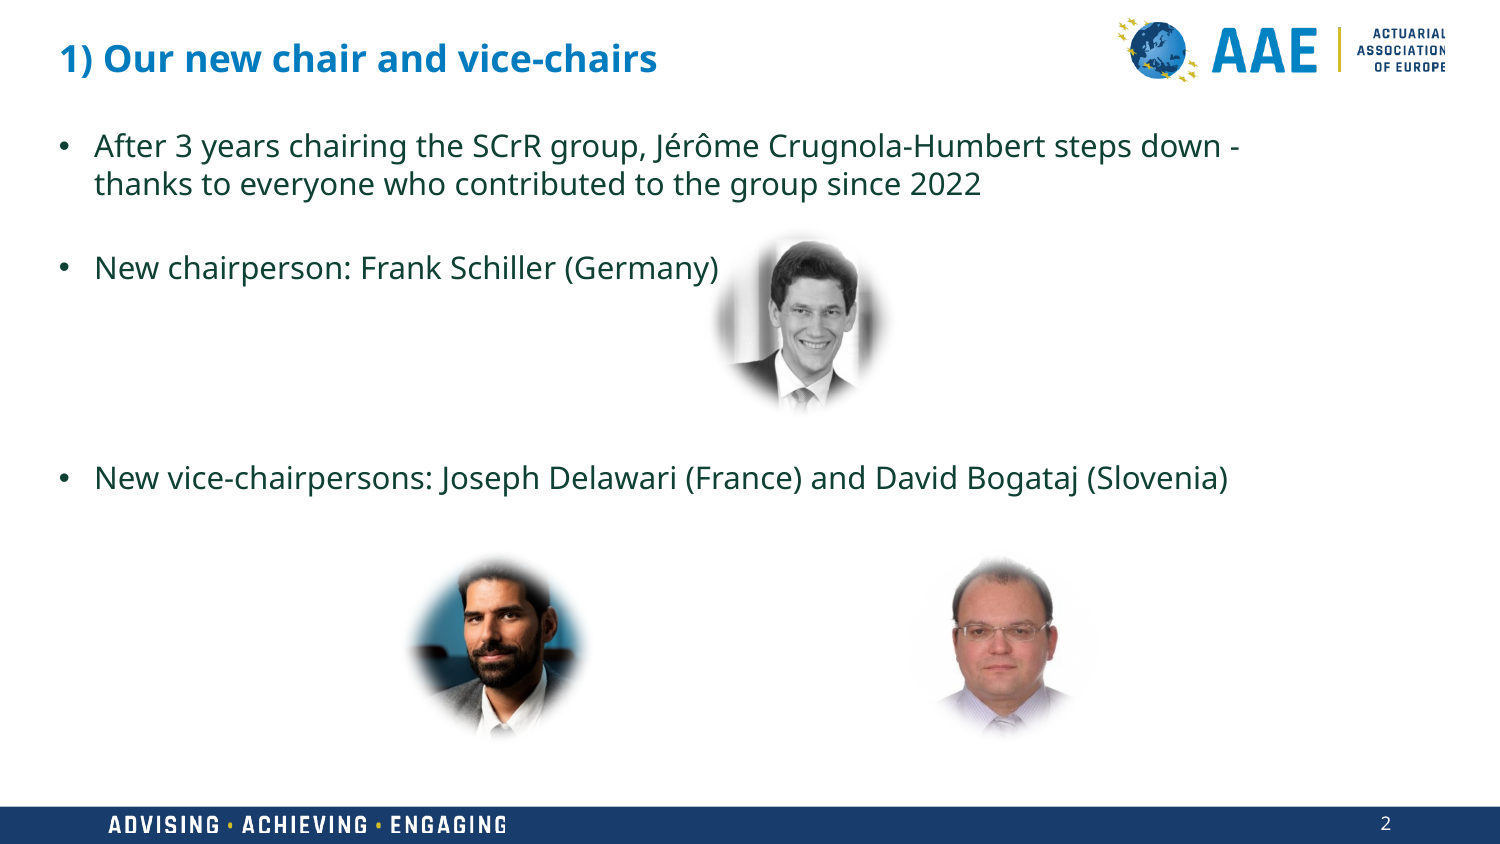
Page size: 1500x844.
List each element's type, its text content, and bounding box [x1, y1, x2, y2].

picture [700, 221, 902, 423]
list After 3 years chairing the SCrR group, Jérôme Crugnola-Humbert steps down - thanks to everyone who contributed to the group since 2022 New chairperson: Frank Schiller (Germany) New vice-chairpersons: Joseph Delawari (France) and David Bogataj (Slovenia) [59, 126, 1344, 718]
title 1) Our new chair and vice-chairs [59, 17, 1344, 98]
slide_number 2 [1102, 809, 1392, 842]
picture [902, 546, 1103, 747]
picture [397, 546, 598, 747]
